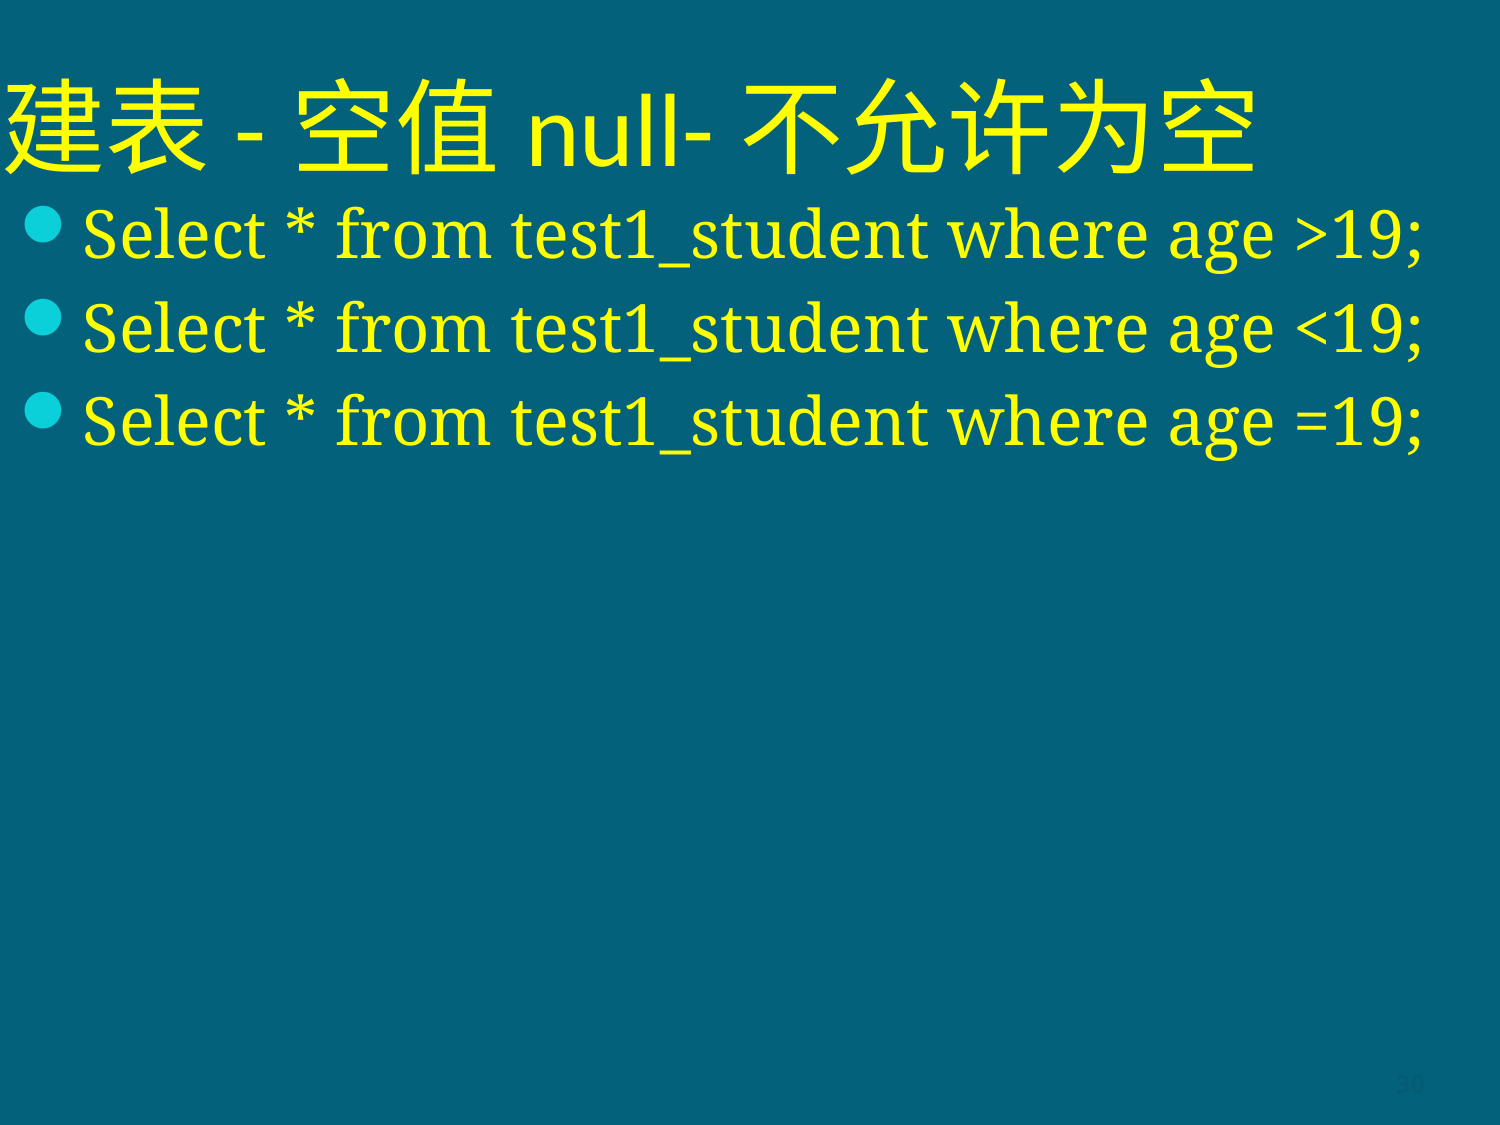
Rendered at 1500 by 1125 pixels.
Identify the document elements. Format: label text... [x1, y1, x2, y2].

title 建表-空值null-不允许为空 [0, 0, 1500, 188]
list Select * from test1_student where age >19; Select * from test1_student where age <19; Select * from test1_student where age =19; [4, 184, 1500, 1125]
